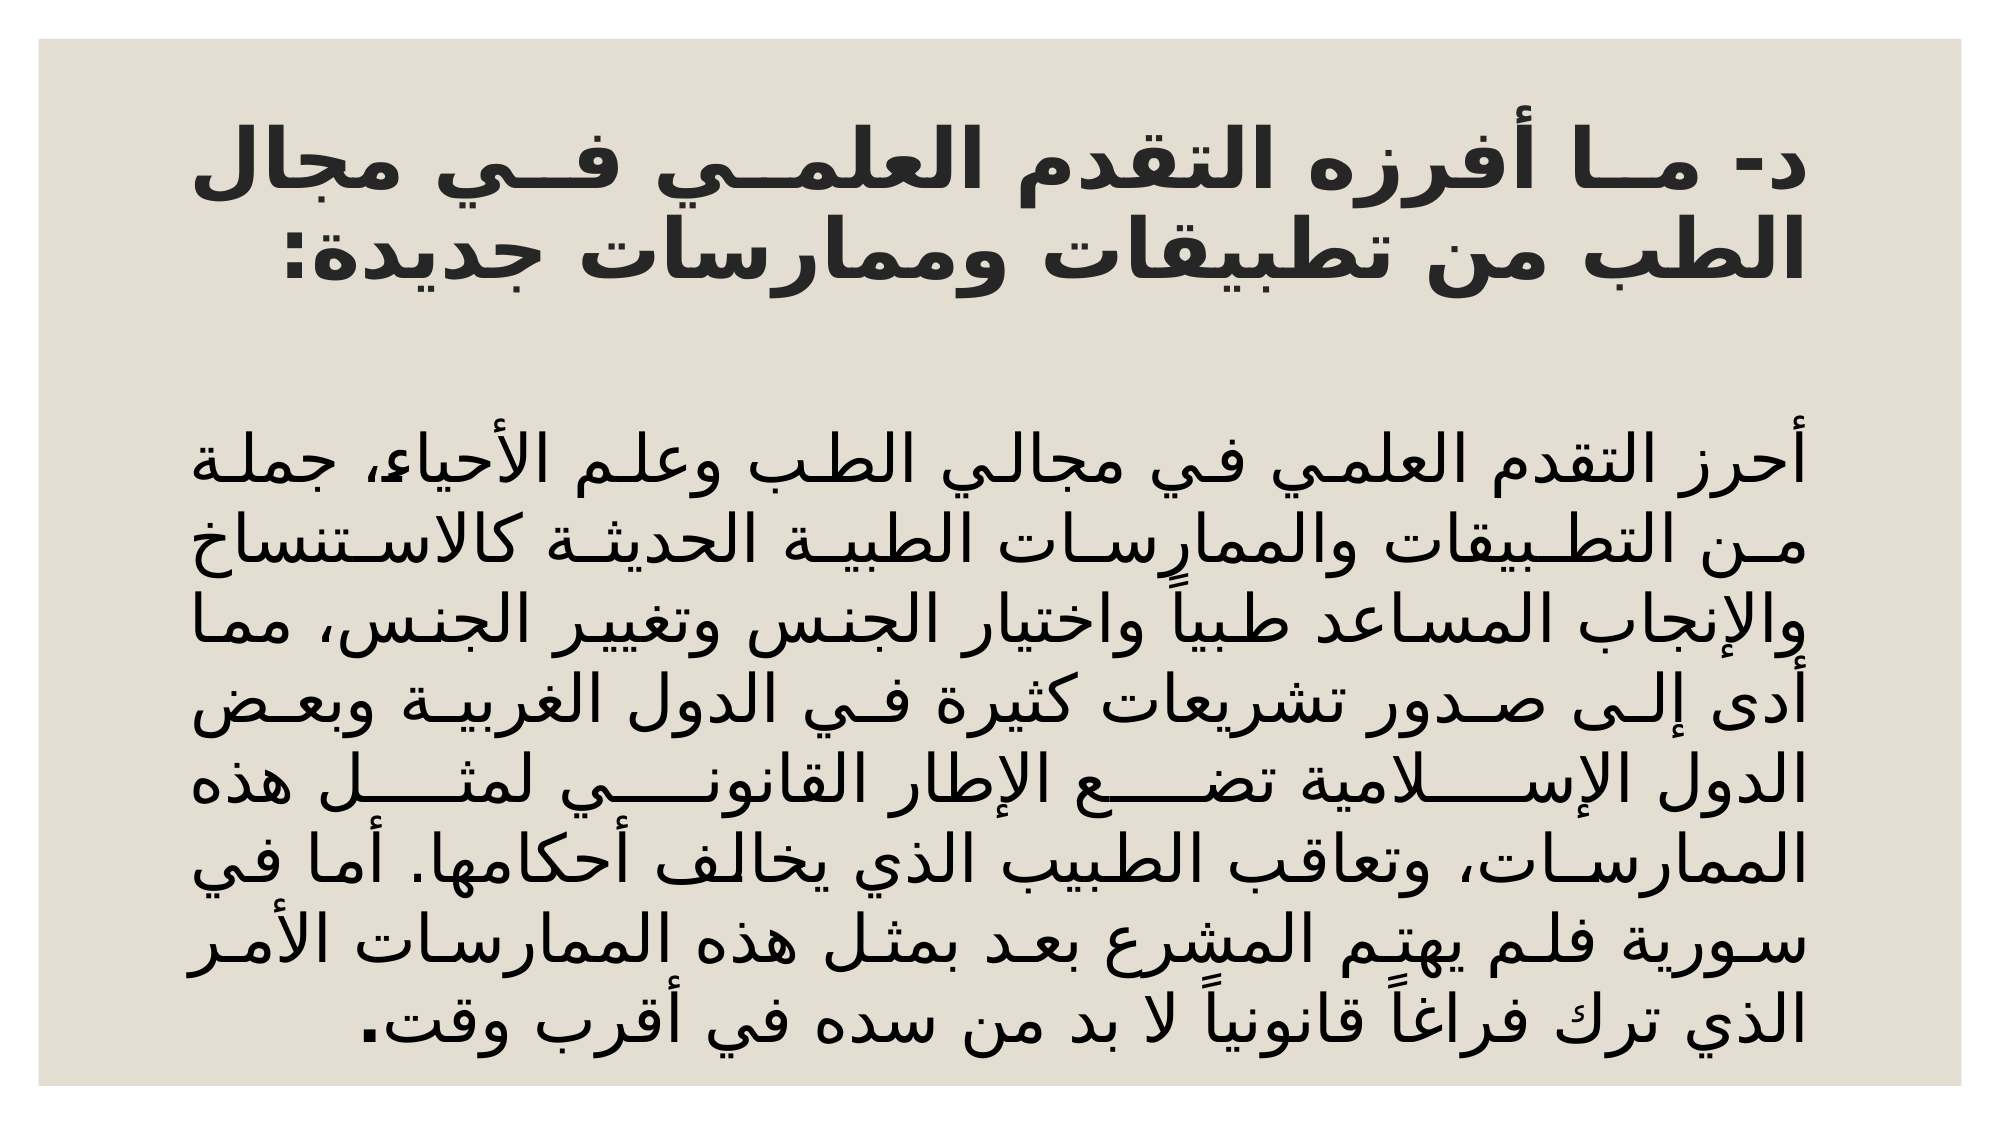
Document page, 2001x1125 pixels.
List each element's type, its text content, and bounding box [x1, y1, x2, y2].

title د- ما أفرزه التقدم العلمي في مجال الطب من تطبيقات وممارسات جديدة: [174, 105, 1825, 309]
list أحرز التقدم العلمي في مجالي الطب وعلم الأحياء، جملة من التطبيقات والممارسات الطبية الحديثة كالاستنساخ والإنجاب المساعد طبياً واختيار الجنس وتغيير الجنس، مما أدى إلى صدور تشريعات كثيرة في الدول الغربية وبعض الدول الإسلامية تضع الإطار القانوني لمثل هذه الممارسـات، وتعاقب الطبيب الذي يخالف أحكامها. أما في سورية فلم يهتم المشرع بعد بمثل هذه الممارسات الأمر الذي ترك فراغاً قانونياً لا بد من سده في أقرب وقت. [174, 345, 1825, 990]
